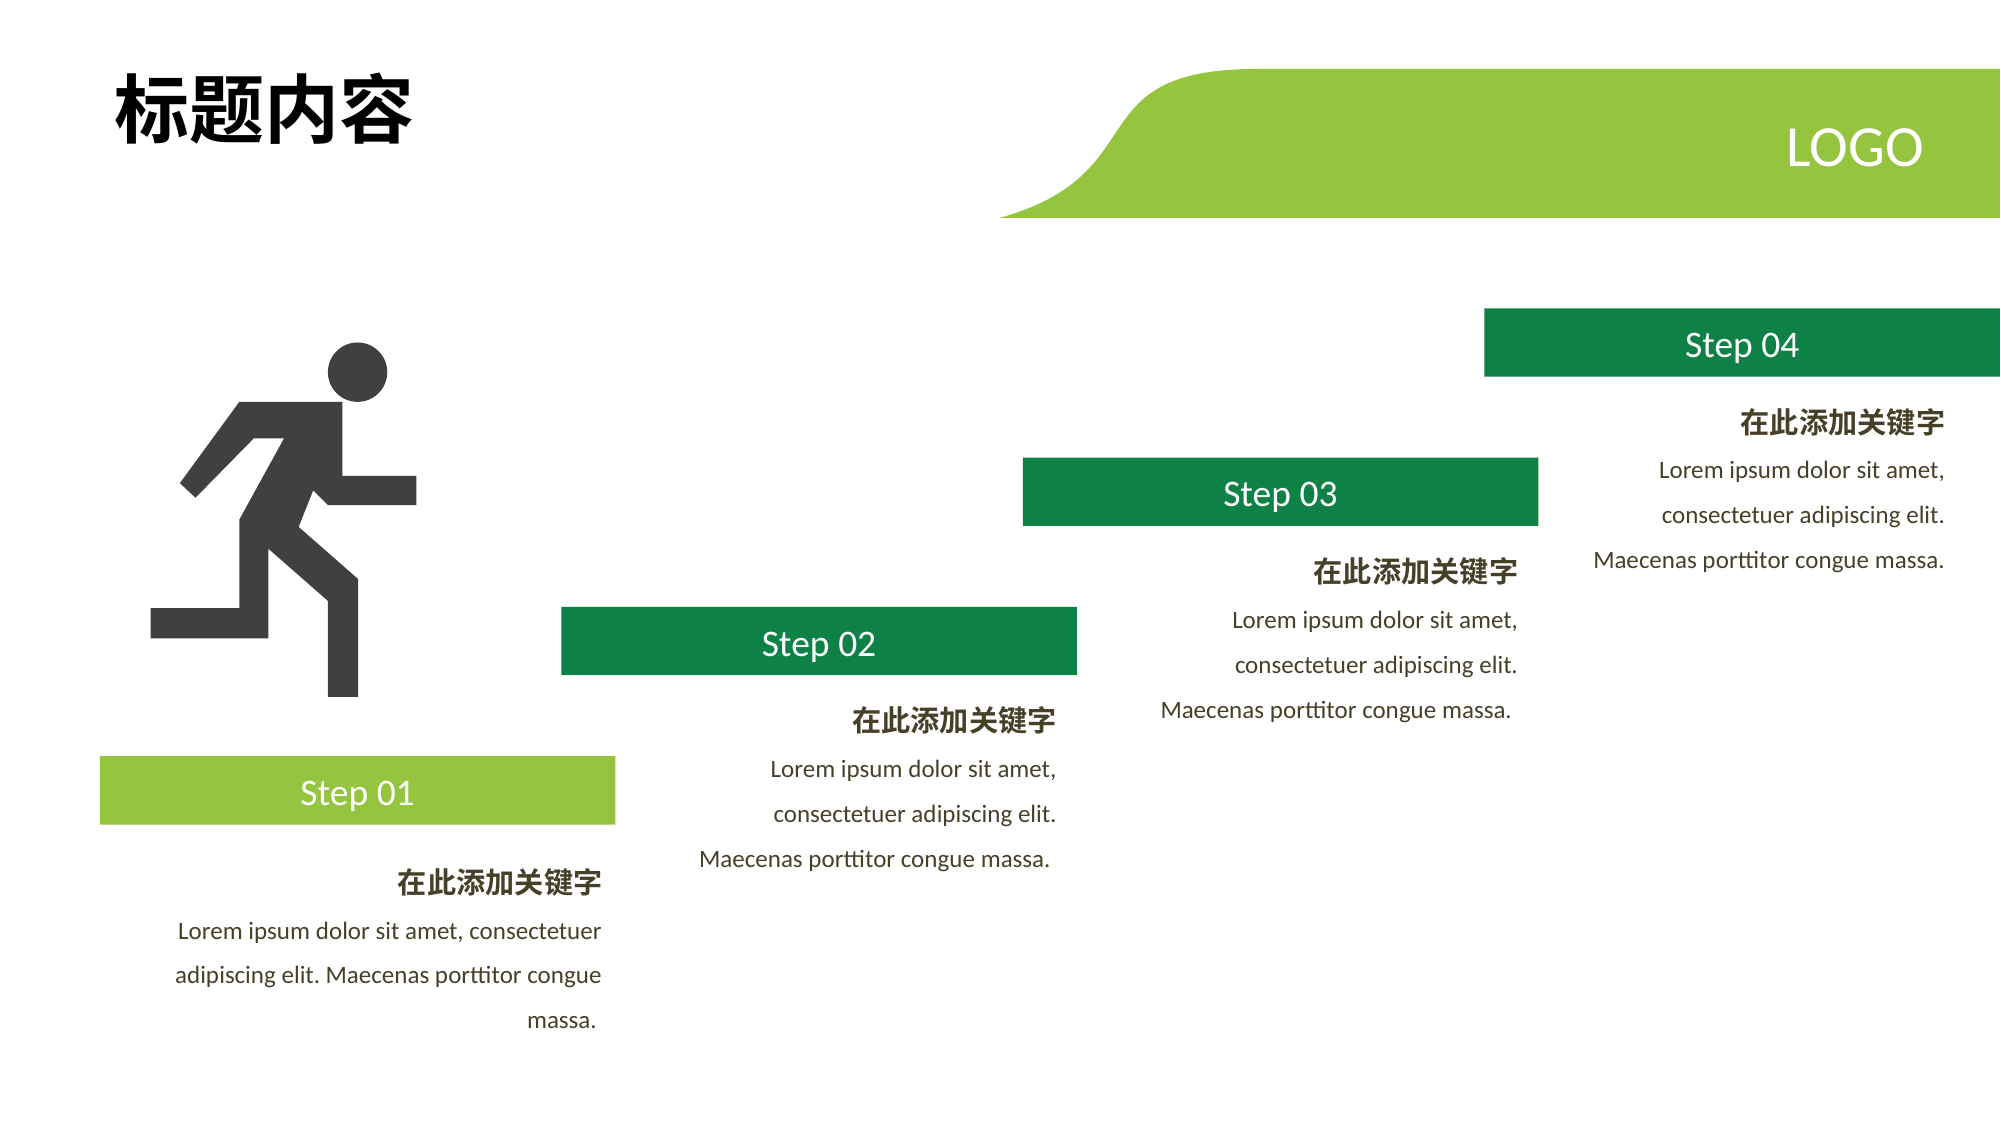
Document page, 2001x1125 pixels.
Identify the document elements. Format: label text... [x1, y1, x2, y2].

text_box LOGO [1771, 100, 1939, 186]
text_box Step 02 [560, 606, 1078, 676]
text_box 在此添加关键字 Lorem ipsum dolor sit amet, consectetuer adipiscing elit. Maecenas porttitor congue massa. [99, 836, 623, 1044]
text_box 标题内容 [99, 54, 430, 160]
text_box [150, 342, 417, 697]
text_box Step 04 [1483, 307, 2000, 378]
text_box [999, 67, 2000, 219]
text_box Step 03 [1022, 457, 1539, 527]
text_box 在此添加关键字 Lorem ipsum dolor sit amet, consectetuer adipiscing elit. Maecenas porttitor congue massa. [1572, 376, 1966, 584]
text_box Step 01 [99, 755, 616, 826]
text_box 在此添加关键字 Lorem ipsum dolor sit amet, consectetuer adipiscing elit. Maecenas porttitor congue massa. [1111, 525, 1539, 733]
text_box 在此添加关键字 Lorem ipsum dolor sit amet, consectetuer adipiscing elit. Maecenas porttitor congue massa. [649, 675, 1077, 883]
